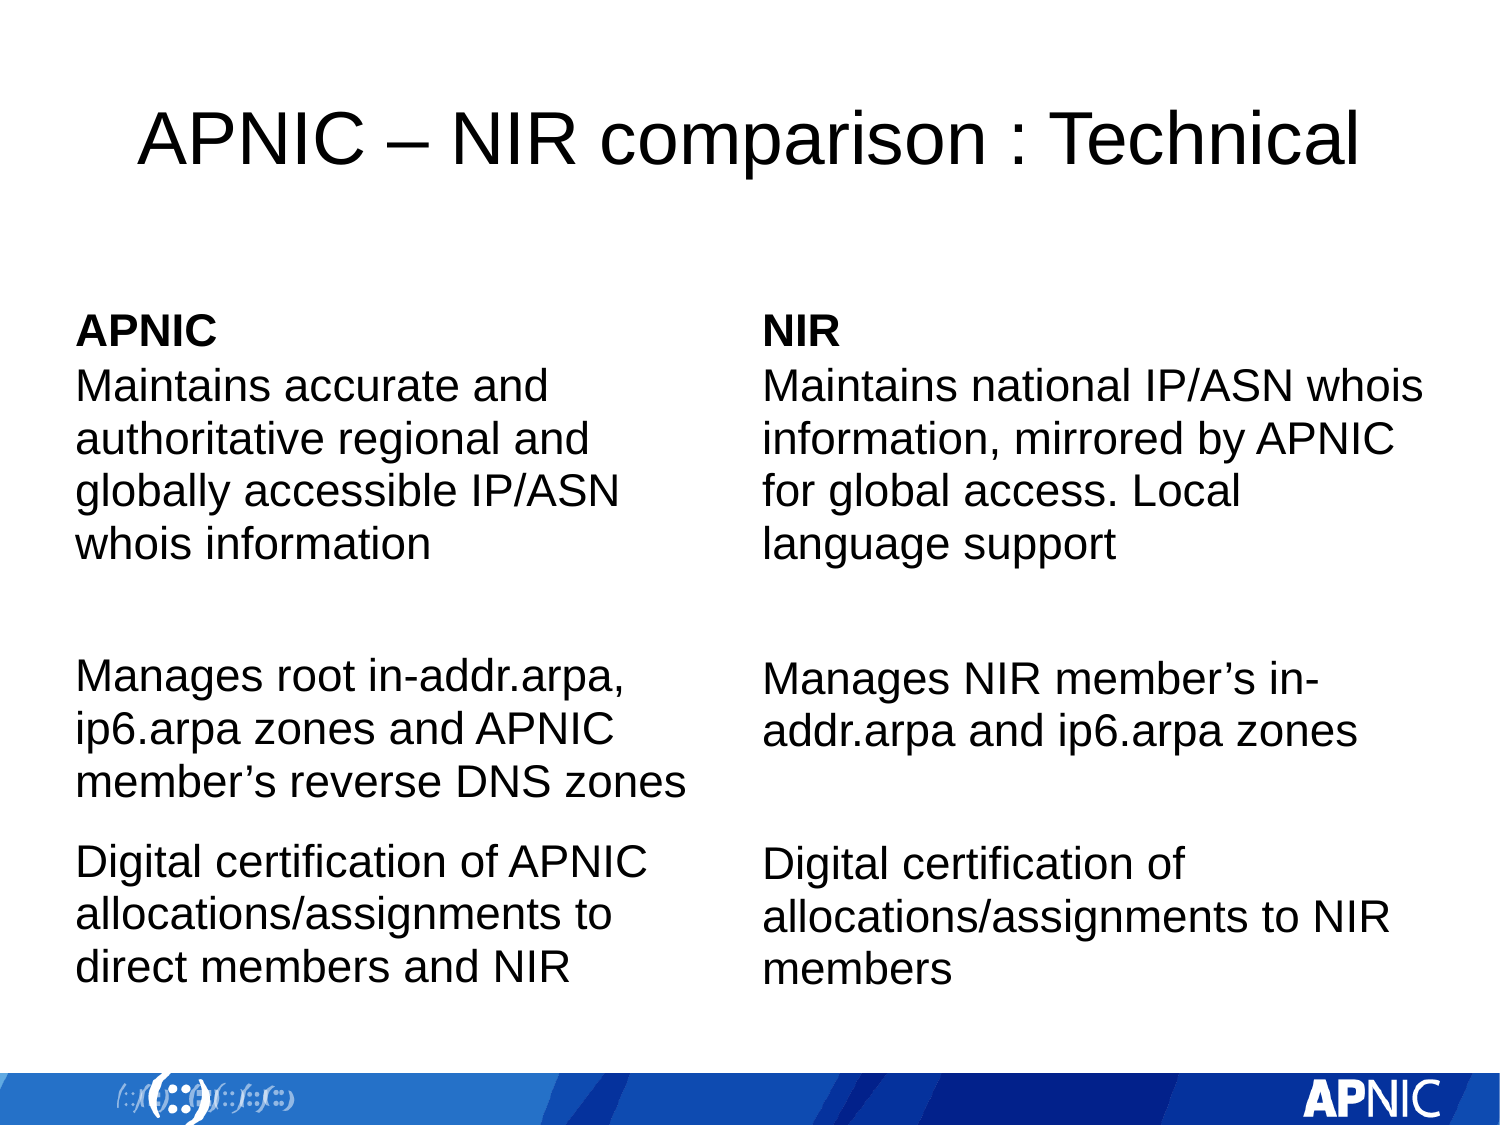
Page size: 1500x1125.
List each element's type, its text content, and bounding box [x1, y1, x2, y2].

picture [0, 1069, 1500, 1125]
list NIR [761, 251, 1426, 356]
title APNIC – NIR comparison : Technical [74, 44, 1426, 233]
list Maintains accurate and authoritative regional and globally accessible IP/ASN whois information Manages root in-addr.arpa, ip6.arpa zones and APNIC member’s reverse DNS zones Digital certification of APNIC allocations/assignments to direct members and NIR [74, 356, 738, 1006]
list APNIC [74, 251, 738, 356]
list Maintains national IP/ASN whois information, mirrored by APNIC for global access. Local language support Manages NIR member’s in-addr.arpa and ip6.arpa zones Digital certification of allocations/assignments to NIR members [761, 356, 1426, 1006]
